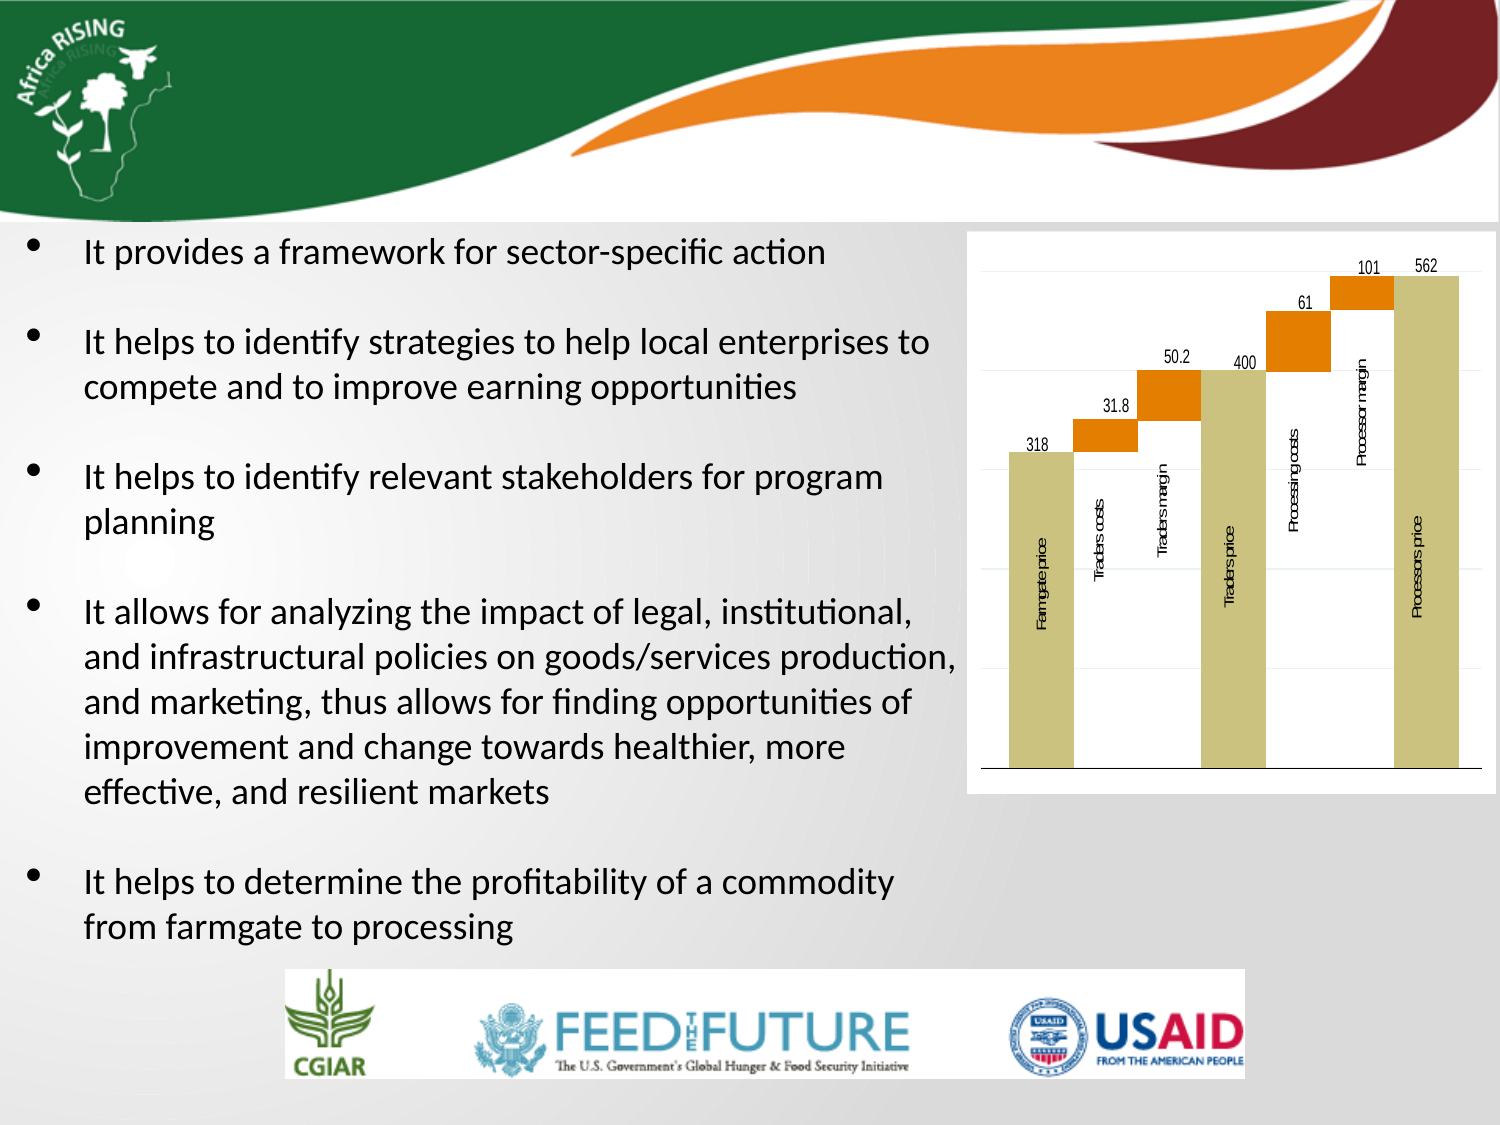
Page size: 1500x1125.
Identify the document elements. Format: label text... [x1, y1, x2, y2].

picture [285, 969, 1245, 1079]
picture [0, 0, 1499, 222]
picture [961, 224, 1500, 801]
text_box It provides a framework for sector-specific action It helps to identify strategies to help local enterprises to compete and to improve earning opportunities It helps to identify relevant stakeholders for program planning It allows for analyzing the impact of legal, institutional, and infrastructural policies on goods/services production, and marketing, thus allows for finding opportunities of improvement and change towards healthier, more effective, and resilient markets It helps to determine the profitability of a commodity from farmgate to processing [12, 174, 988, 995]
